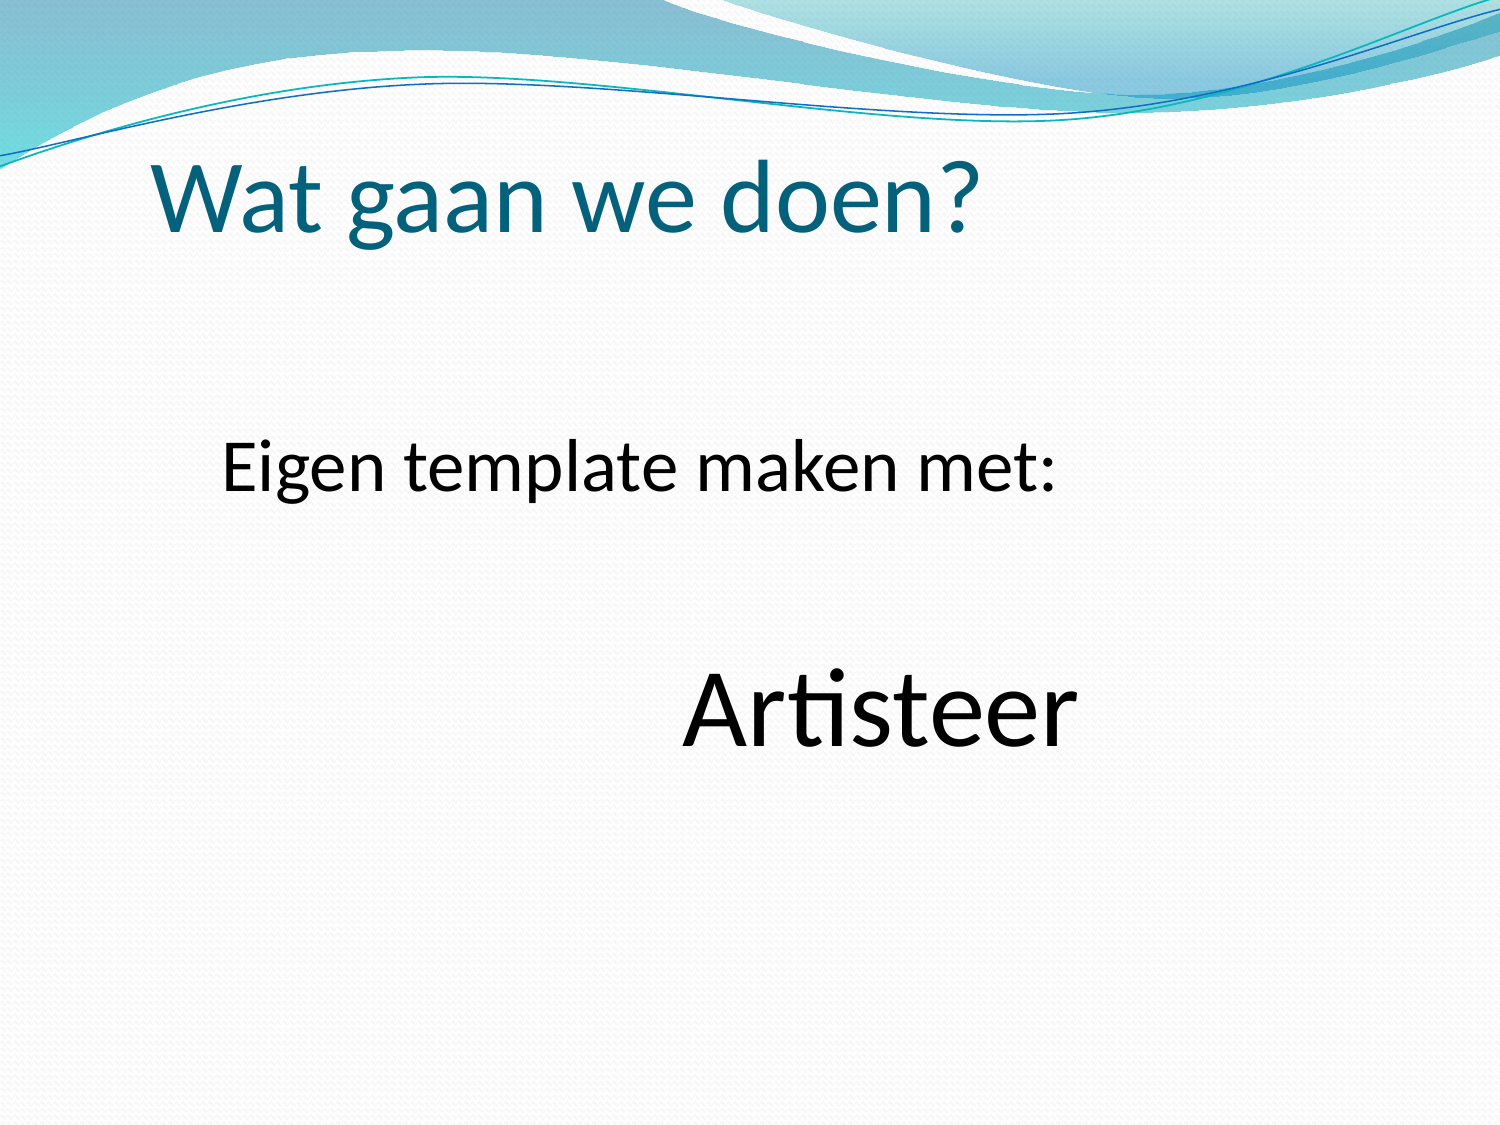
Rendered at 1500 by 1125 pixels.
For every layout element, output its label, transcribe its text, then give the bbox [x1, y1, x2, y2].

list Eigen template maken met: Artisteer [206, 408, 1500, 1009]
title Wat gaan we doen? [150, 66, 1500, 254]
